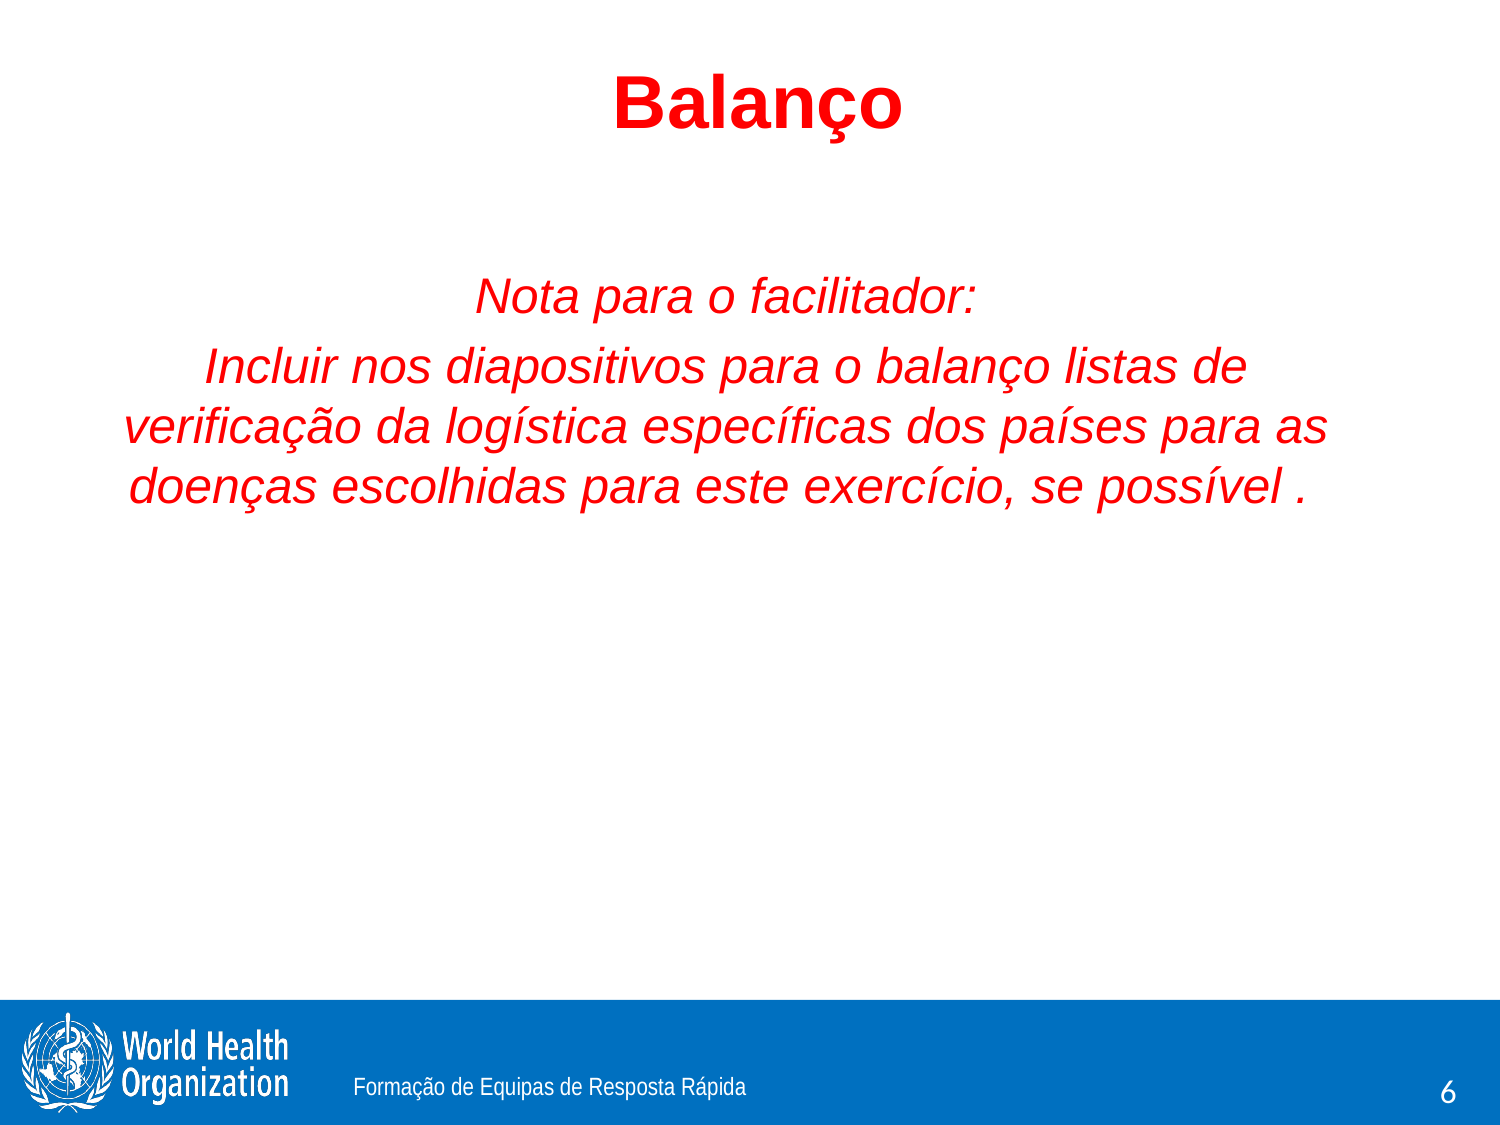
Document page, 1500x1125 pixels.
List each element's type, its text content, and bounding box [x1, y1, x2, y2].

picture [21, 1012, 288, 1113]
title Balanço [17, 5, 1500, 193]
list Nota para o facilitador: Incluir nos diapositivos para o balanço listas de verificação da logística específicas dos países para as doenças escolhidas para este exercício, se possível . [76, 196, 1376, 799]
